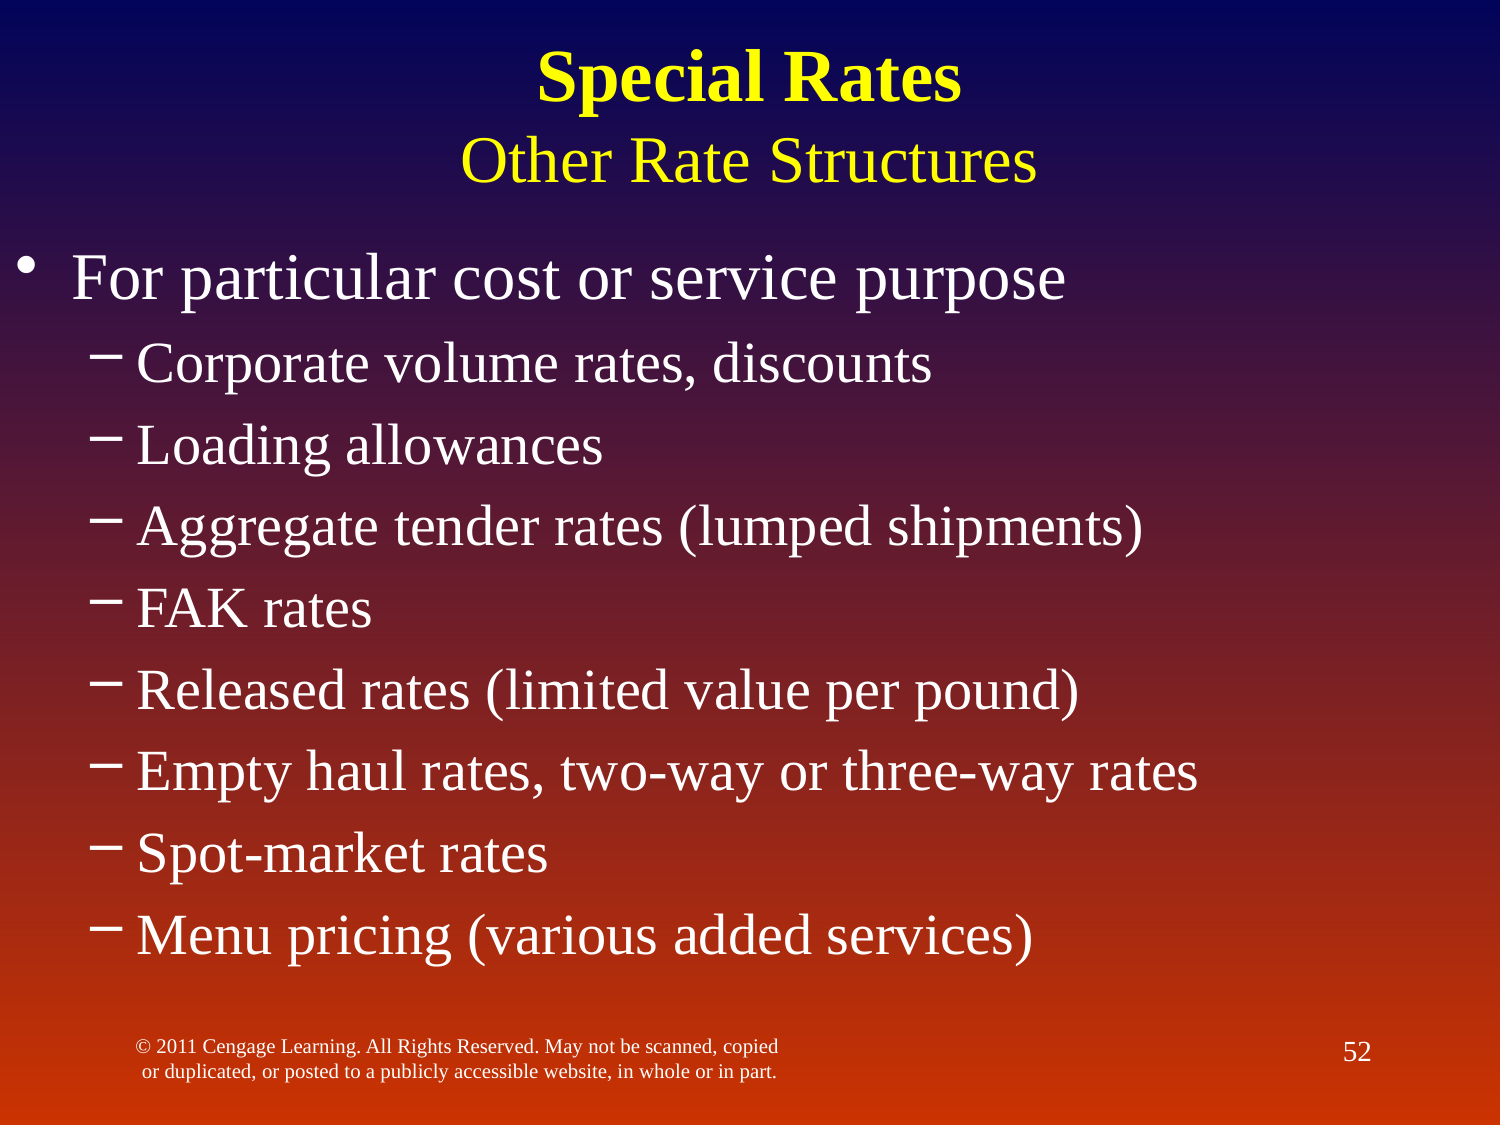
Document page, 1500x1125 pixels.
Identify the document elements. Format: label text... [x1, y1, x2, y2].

list For particular cost or service purpose Corporate volume rates, discounts Loading allowances Aggregate tender rates (lumped shipments) FAK rates Released rates (limited value per pound) Empty haul rates, two-way or three-way rates Spot-market rates Menu pricing (various added services) [0, 224, 1288, 1125]
slide_number 52 [1288, 1024, 1388, 1101]
title Special Rates Other Rate Structures [112, 24, 1388, 188]
